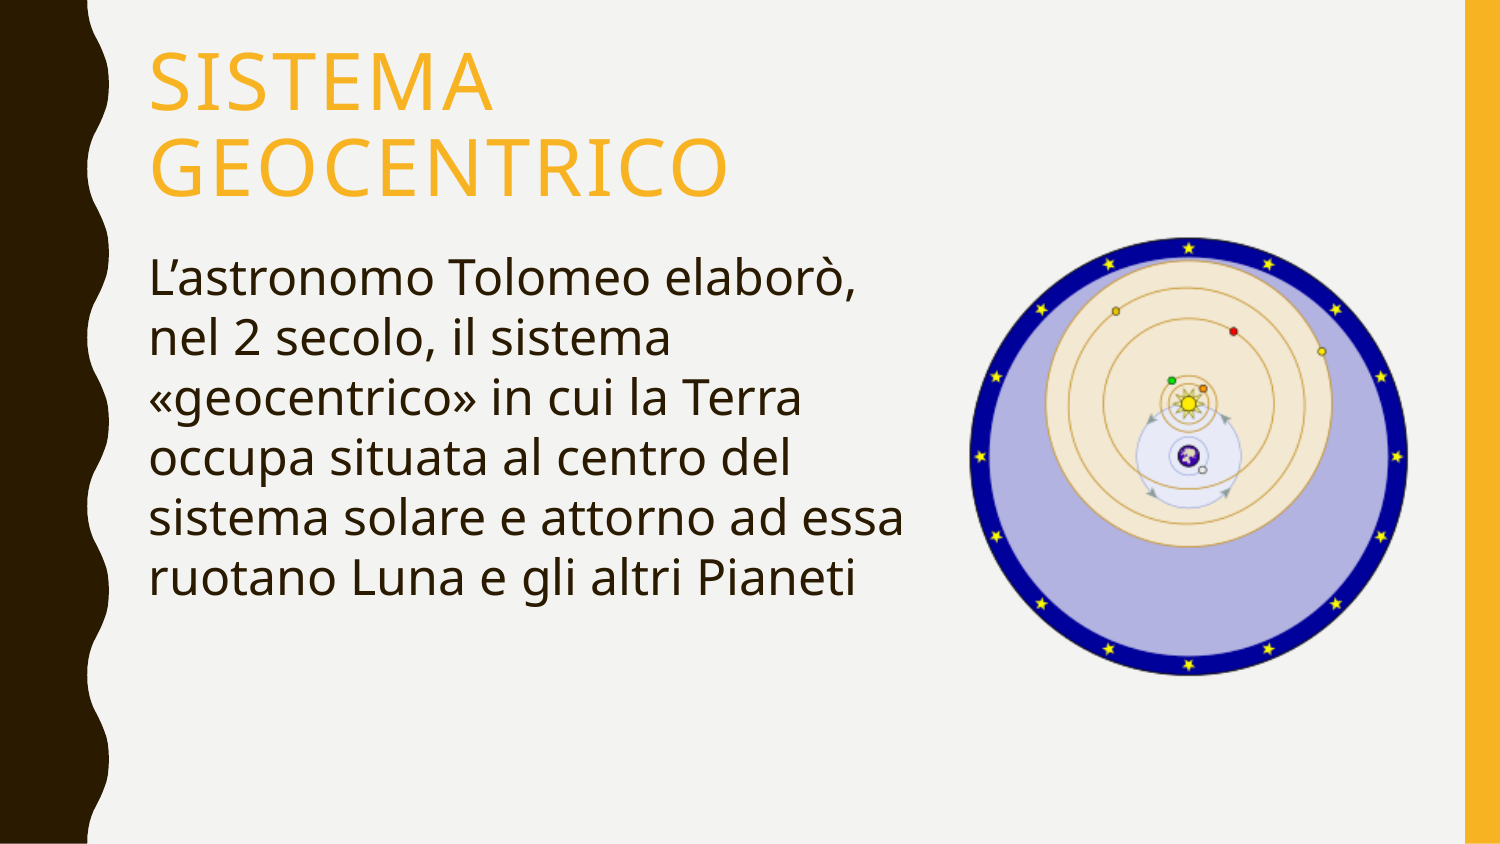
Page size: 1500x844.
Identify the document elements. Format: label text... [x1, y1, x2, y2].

picture [962, 230, 1416, 684]
title SISTEMA GEOCENTRICO [133, 64, 1035, 190]
text_box L’astronomo Tolomeo elaborò, nel 2 secolo, il sistema «geocentrico» in cui la Terra occupa situata al centro del sistema solare e attorno ad essa ruotano Luna e gli altri Pianeti [133, 230, 951, 632]
